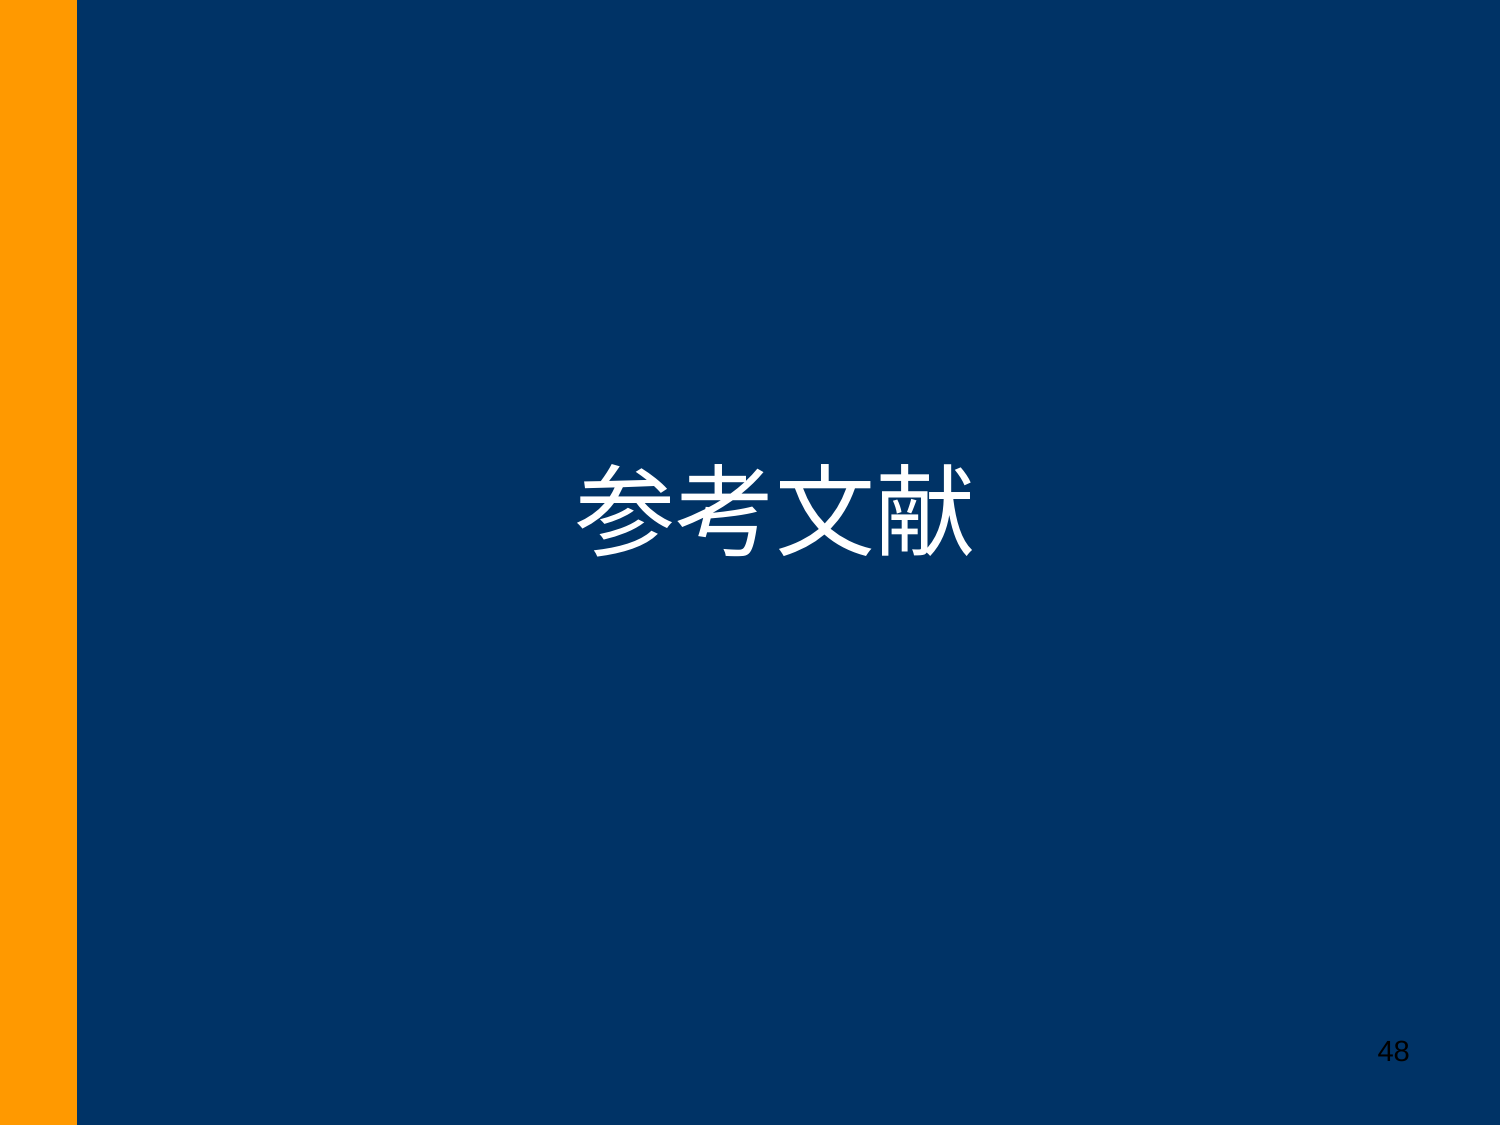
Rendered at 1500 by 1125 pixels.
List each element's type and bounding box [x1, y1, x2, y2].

text_box [0, 0, 1500, 1125]
